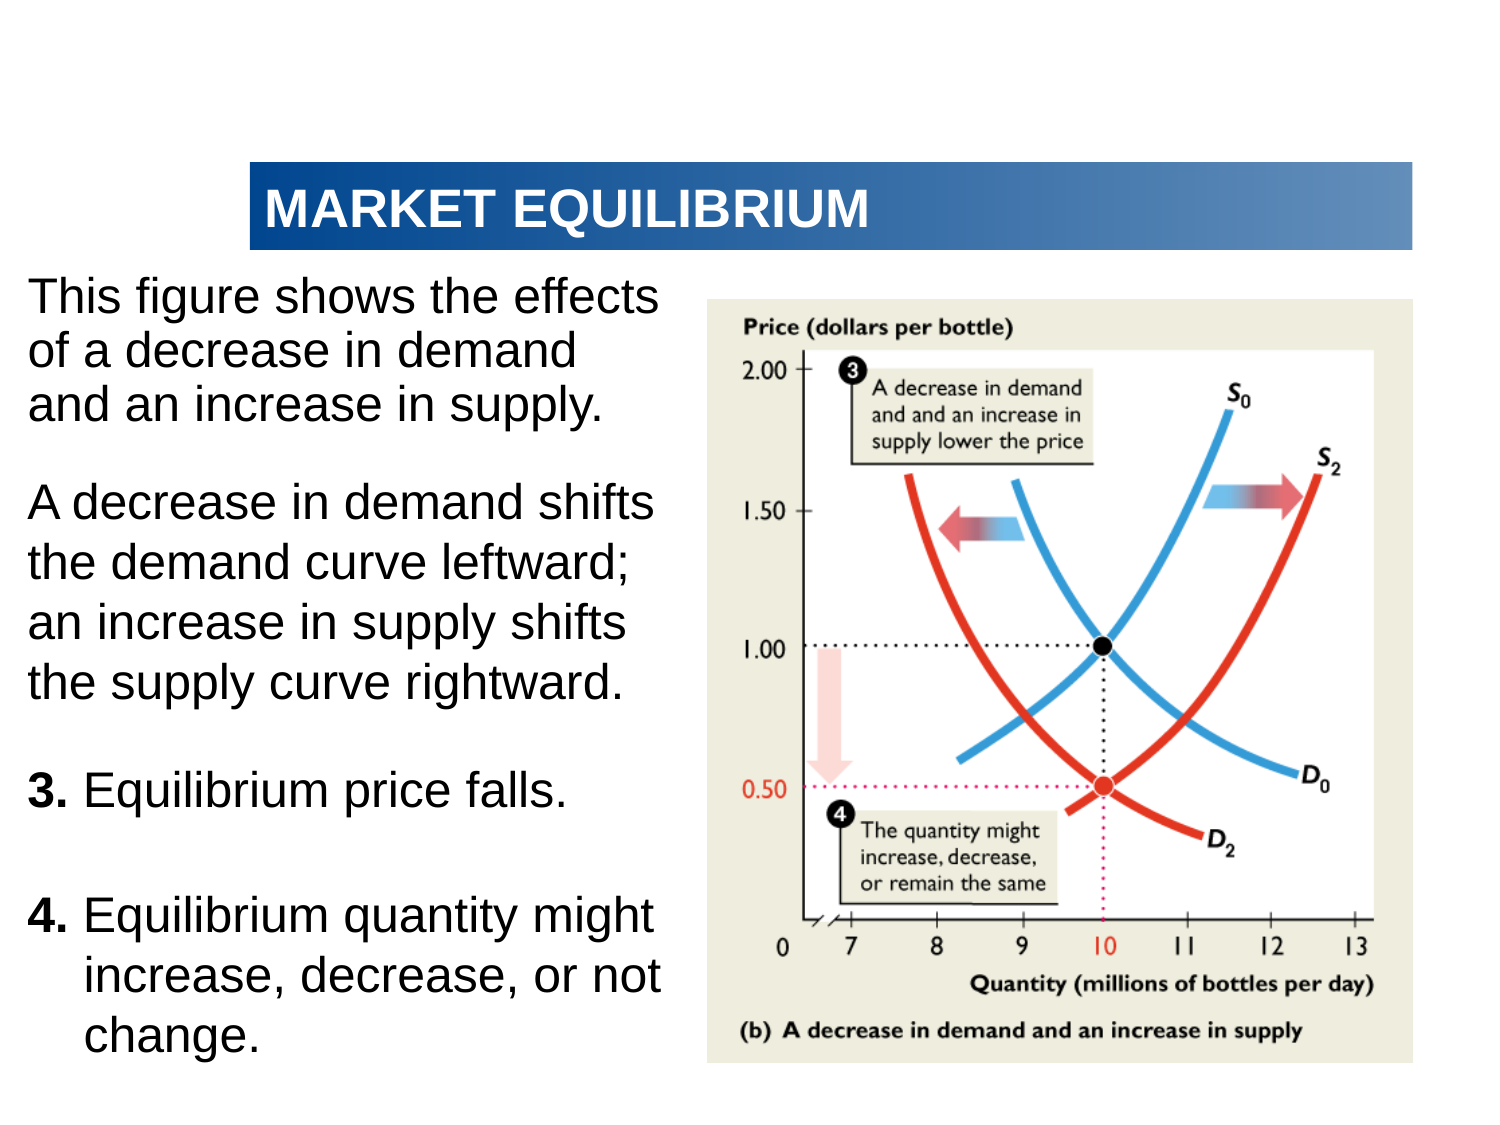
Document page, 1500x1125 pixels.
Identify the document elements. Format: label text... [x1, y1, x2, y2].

text_box A decrease in demand shifts the demand curve leftward; an increase in supply shifts the supply curve rightward. [12, 462, 688, 738]
list This figure shows the effects of a decrease in demand and an increase in supply. [12, 262, 688, 451]
title MARKET EQUILIBRIUM [249, 162, 1413, 251]
text_box 3. Equilibrium price falls. [12, 749, 699, 838]
text_box 4. Equilibrium quantity might increase, decrease, or not change. [12, 875, 699, 1063]
picture [706, 299, 1413, 1063]
